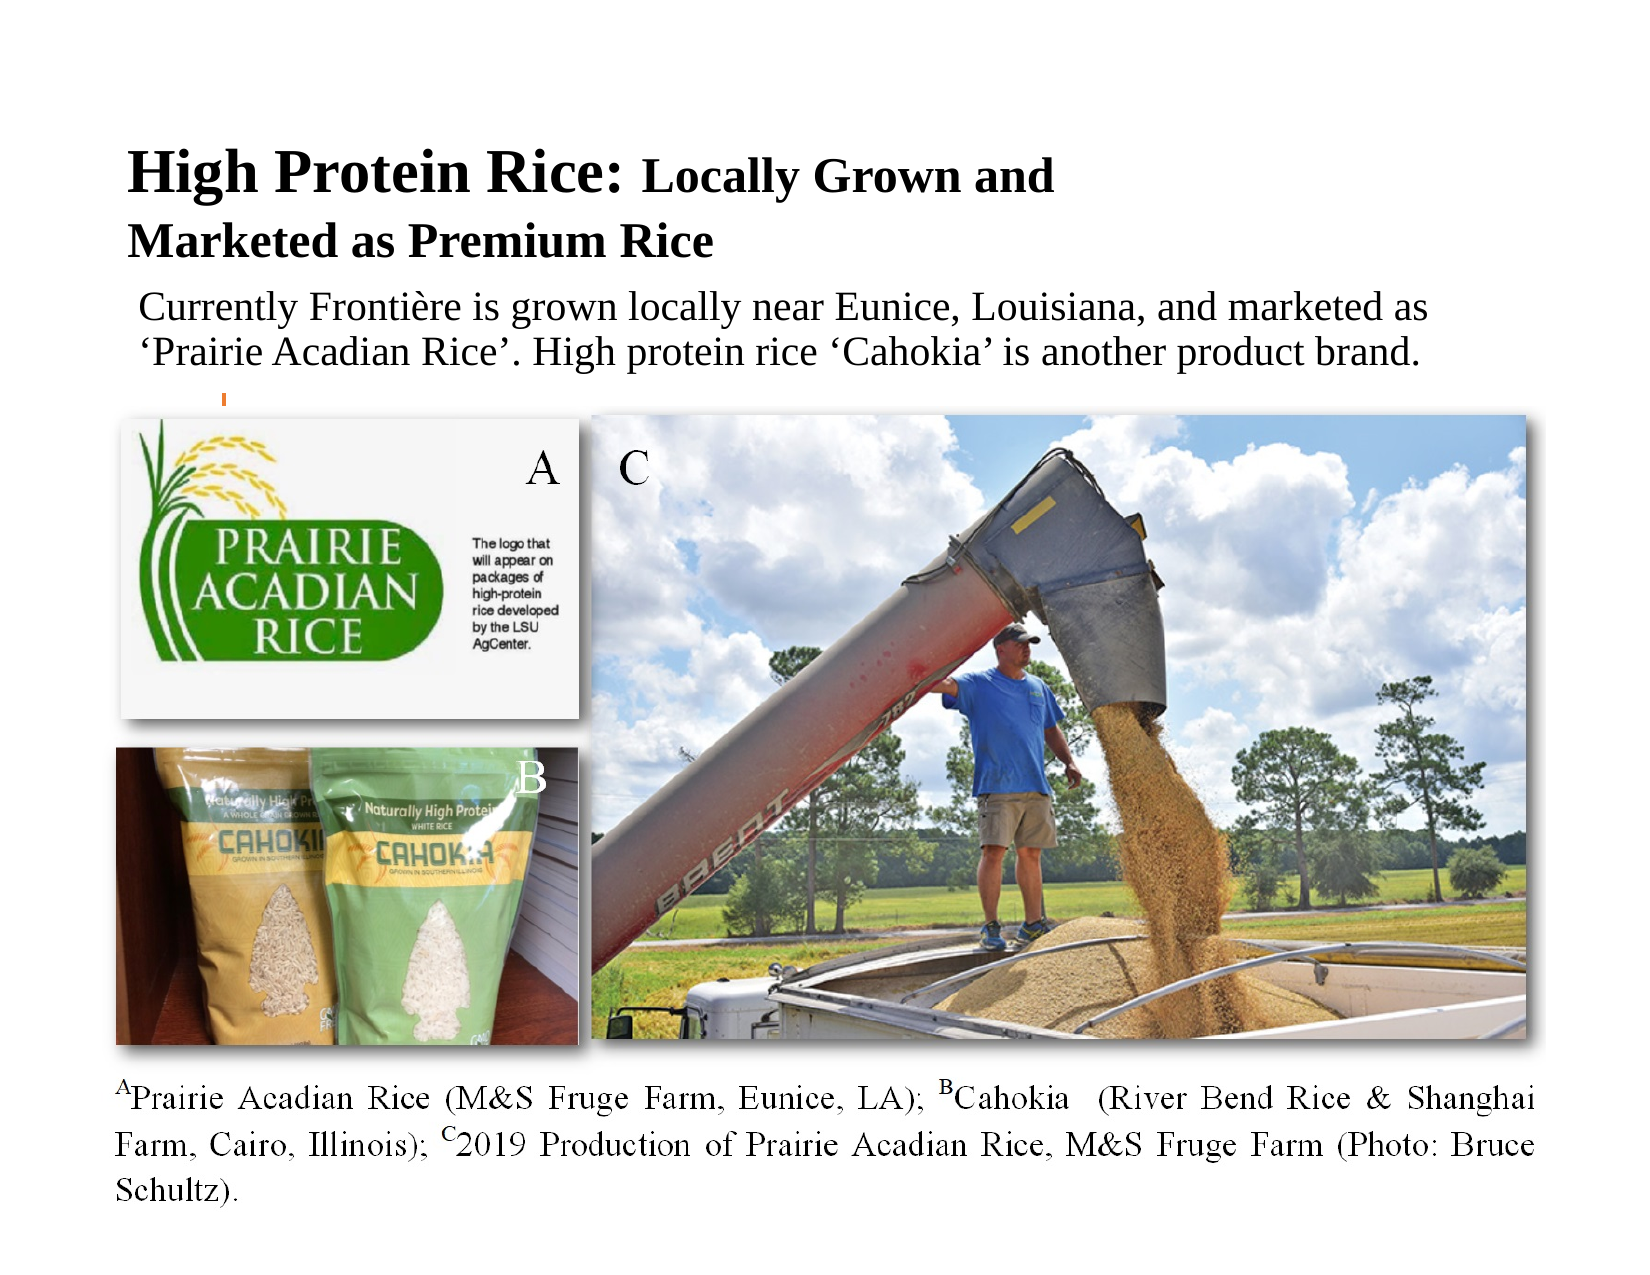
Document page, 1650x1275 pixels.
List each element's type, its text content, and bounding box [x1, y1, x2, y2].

picture [101, 406, 1546, 1212]
text_box High Protein Rice: Locally Grown and Marketed as Premium Rice [112, 135, 1259, 276]
text_box Currently Frontière is grown locally near Eunice, Louisiana, and marketed as ‘Prairie Acadian Rice’. High protein rice ‘Cahokia’ is another product brand. [123, 277, 1524, 406]
